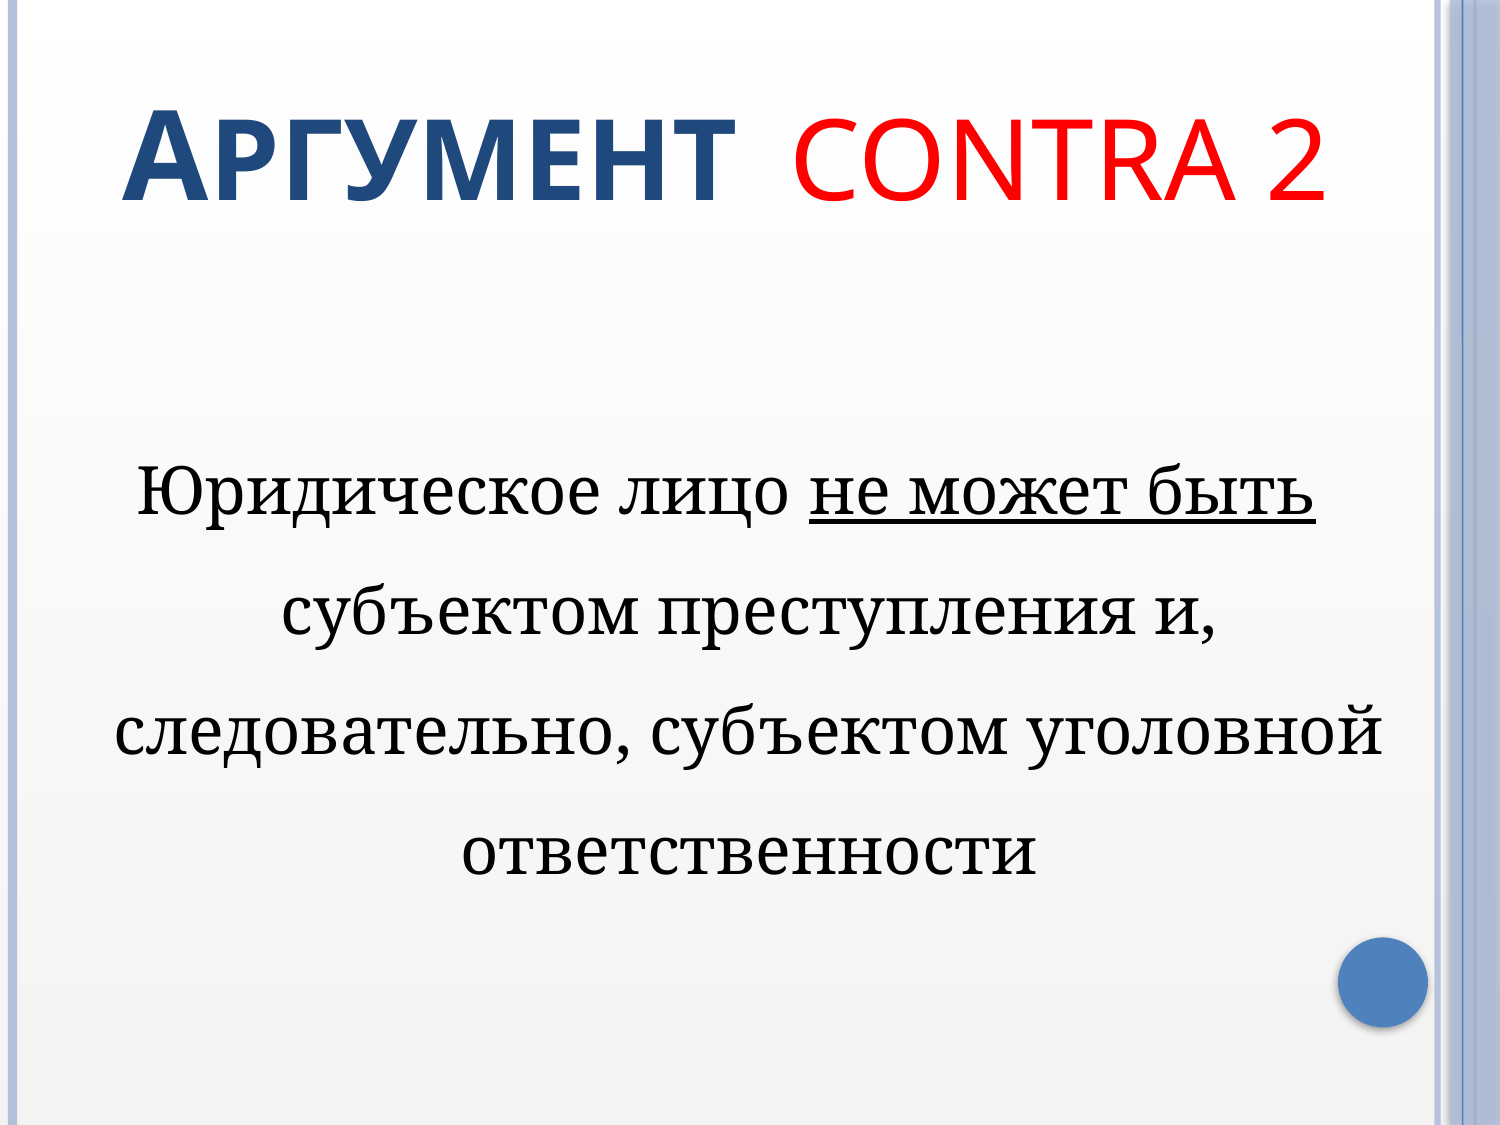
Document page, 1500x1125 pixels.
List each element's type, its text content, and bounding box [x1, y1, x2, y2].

title Аргумент contra 2 [29, 0, 1424, 233]
list Юридическое лицо не может быть субъектом преступления и, следовательно, субъектом уголовной ответственности [29, 255, 1424, 1062]
